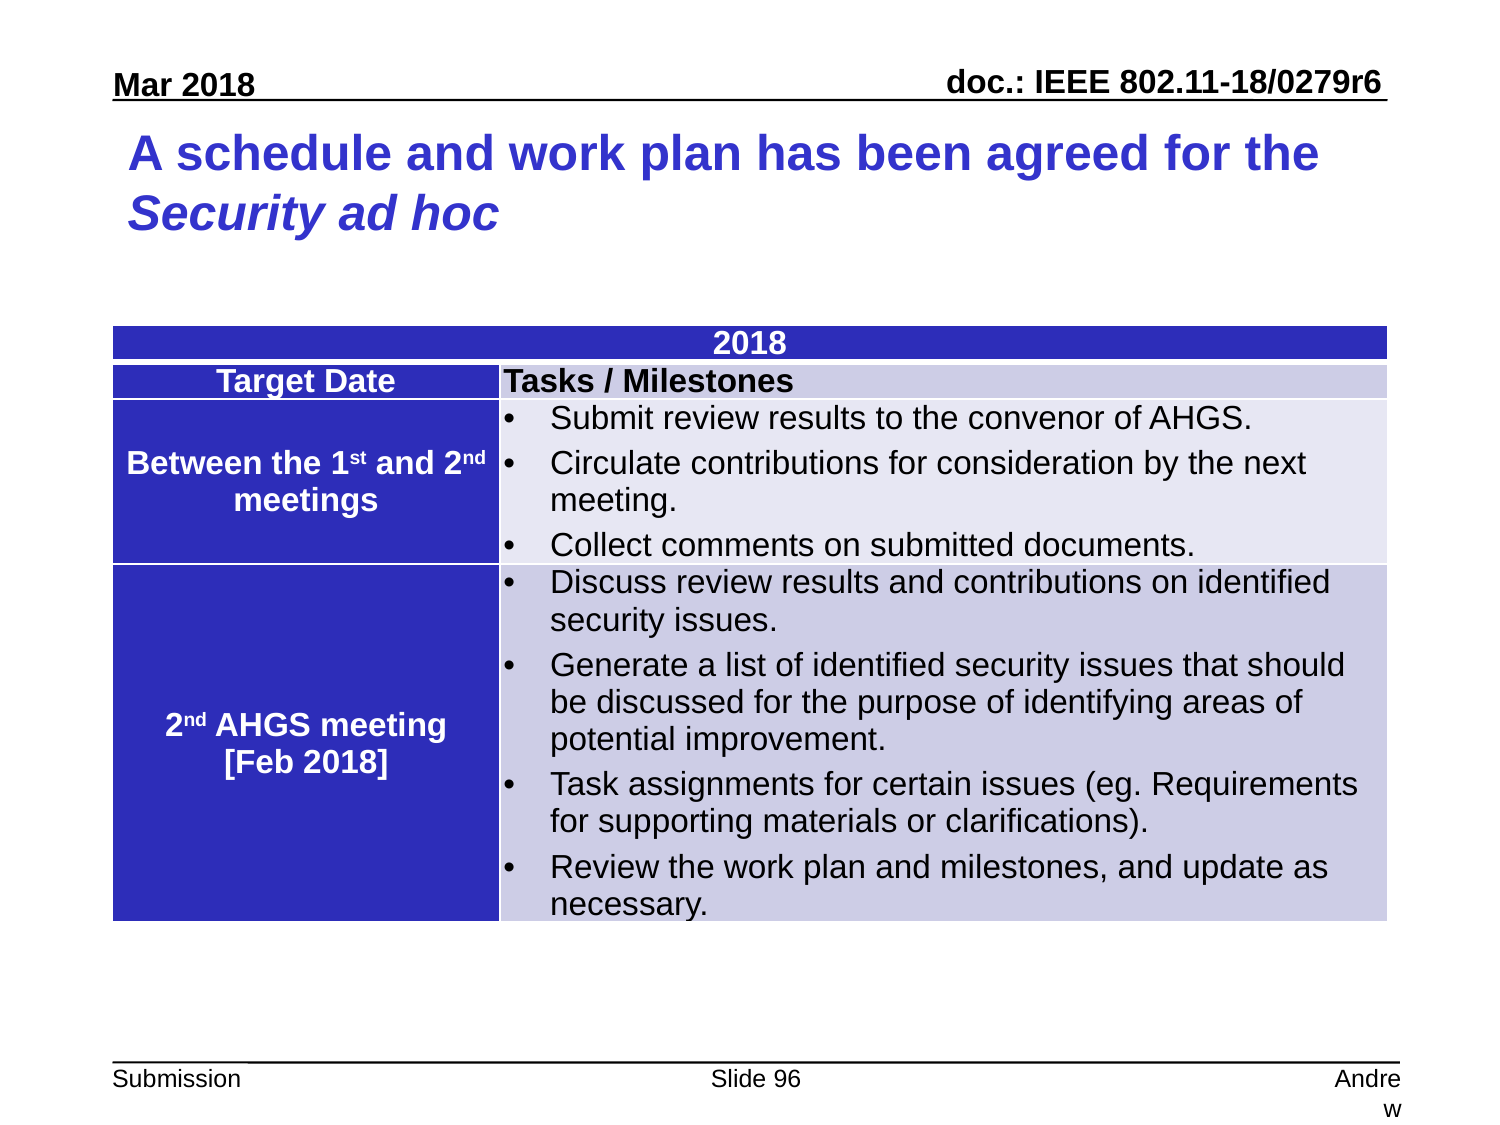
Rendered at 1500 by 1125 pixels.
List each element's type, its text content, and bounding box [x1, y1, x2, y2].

table_cell Between the 1st and 2nd meetings [113, 400, 499, 563]
table_cell 2nd AHGS meeting [Feb 2018] [113, 565, 499, 921]
table_cell Tasks / Milestones [501, 365, 1387, 398]
table_cell Target Date [113, 365, 499, 398]
title A schedule and work plan has been agreed for the Security ad hoc [112, 112, 1388, 288]
slide_number Slide 96 [709, 1061, 803, 1093]
table_cell Submit review results to the convenor of AHGS. Circulate contributions for consideration by the next meeting. Collect comments on submitted documents. [501, 400, 1387, 563]
table_header 2018 [113, 326, 1387, 359]
table_cell Discuss review results and contributions on identified security issues. Generate a list of identified security issues that should be discussed for the purpose of identifying areas of potential improvement. Task assignments for certain issues (eg. Requirements for supporting materials or clarifications). Review the work plan and milestones, and update as necessary. [501, 565, 1387, 921]
footer Andrew Myles, Cisco [1320, 1061, 1402, 1093]
